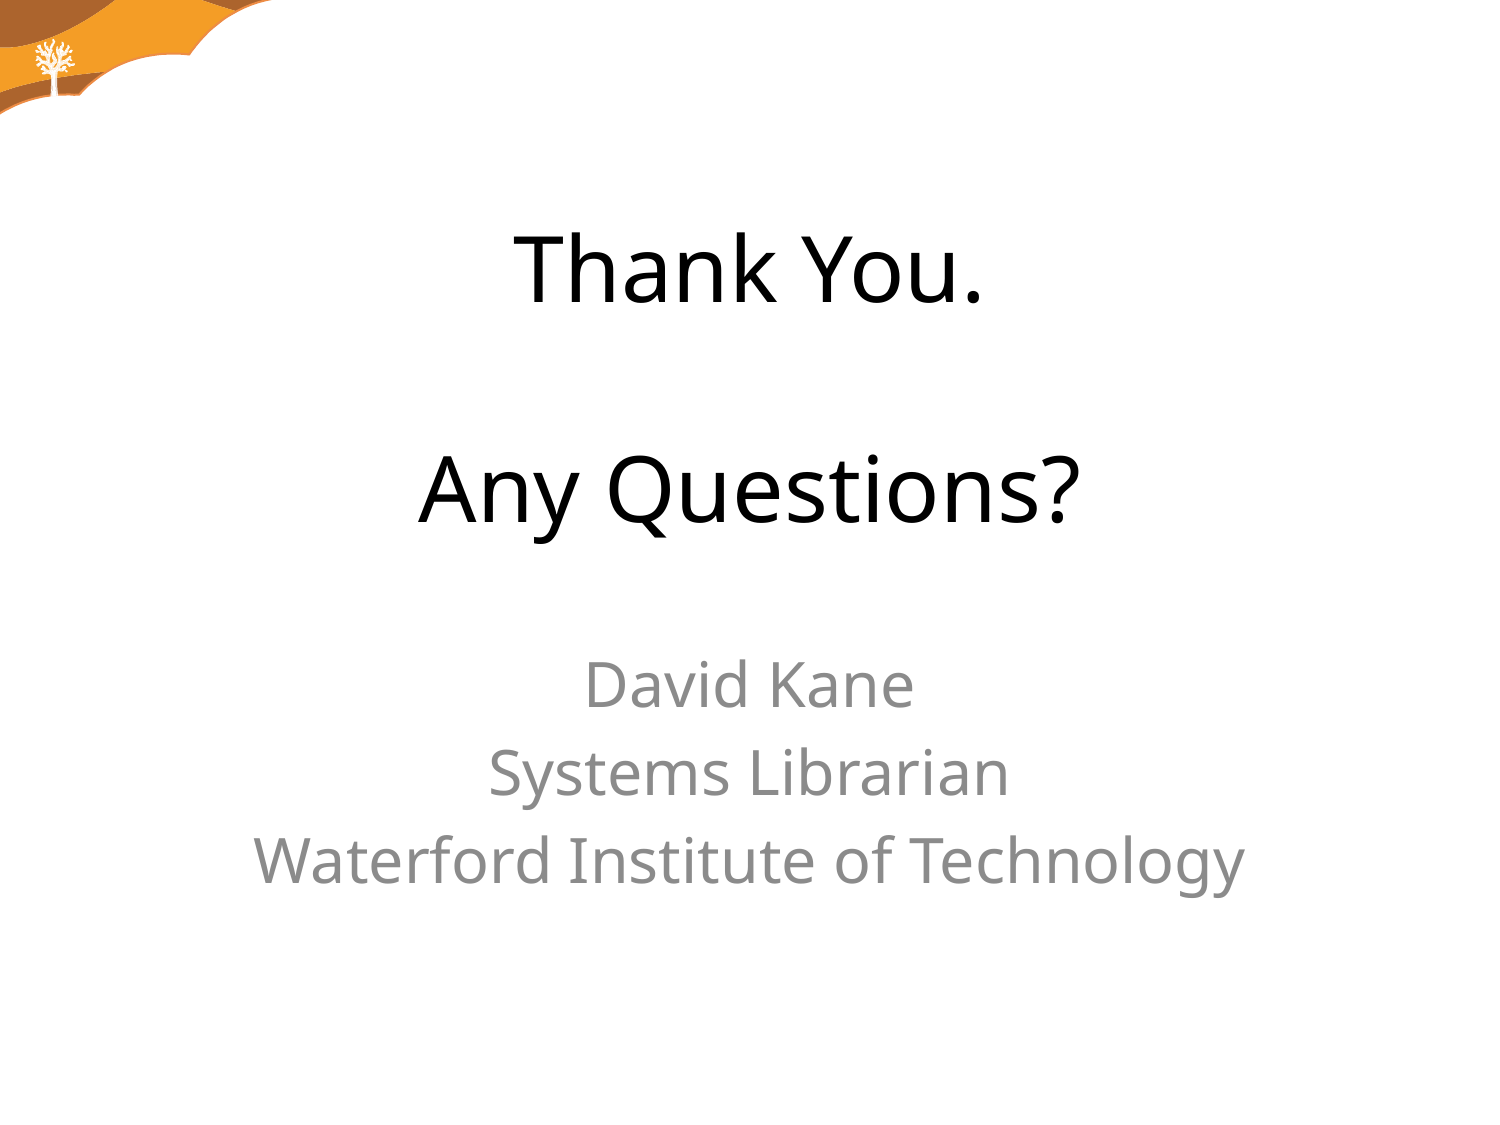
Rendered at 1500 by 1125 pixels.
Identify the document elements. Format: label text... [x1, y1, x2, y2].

subtitle David Kane Systems Librarian Waterford Institute of Technology [225, 637, 1275, 925]
title Thank You. Any Questions? [112, 160, 1388, 591]
